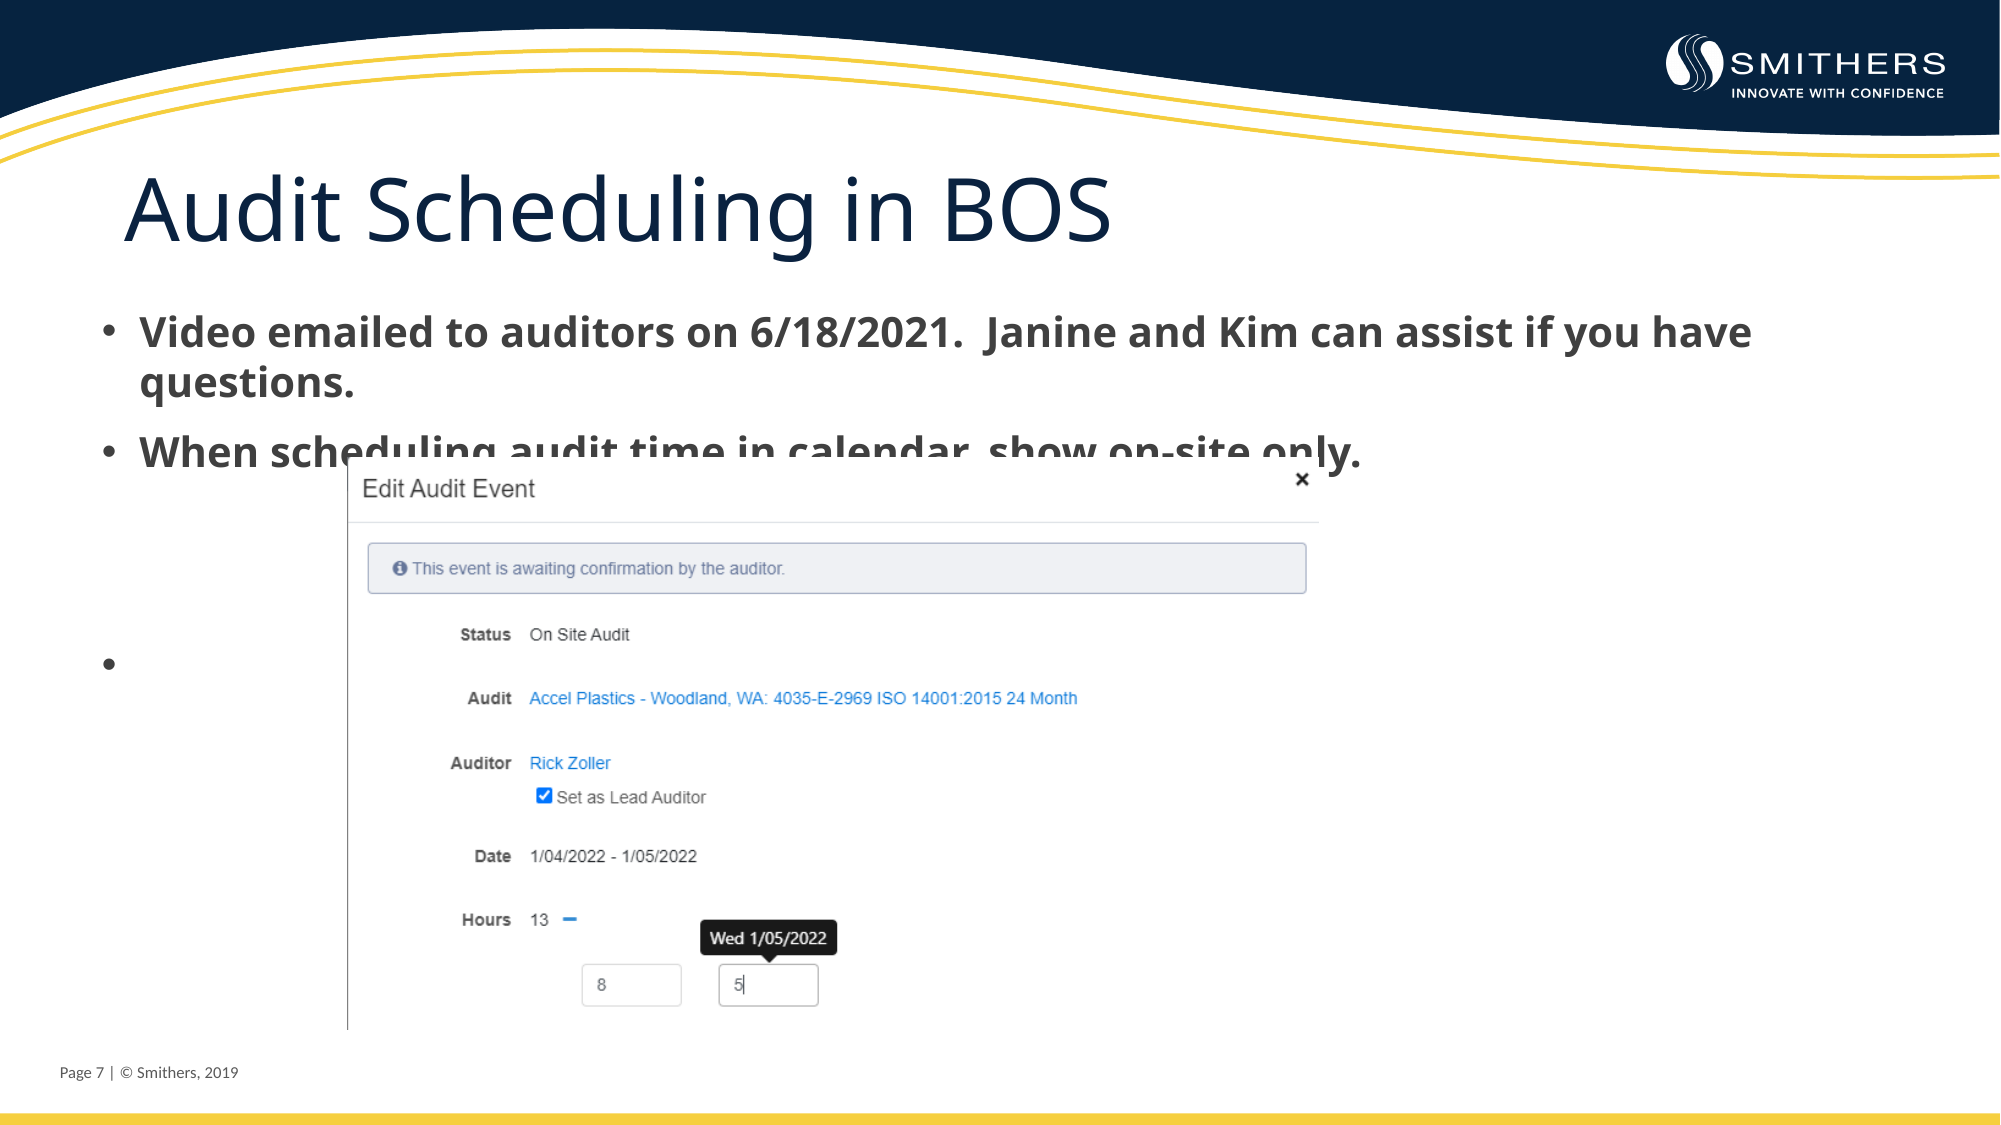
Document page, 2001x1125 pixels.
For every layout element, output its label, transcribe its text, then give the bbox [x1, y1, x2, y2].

title Audit Scheduling in BOS [101, 120, 1863, 306]
picture [0, 0, 2000, 194]
slide_number Page 7 | © Smithers, 2019 [59, 1029, 371, 1083]
list Video emailed to auditors on 6/18/2021. Janine and Kim can assist if you have questions. When scheduling audit time in calendar, show on-site only. [101, 306, 1863, 1102]
picture [347, 457, 1319, 1030]
